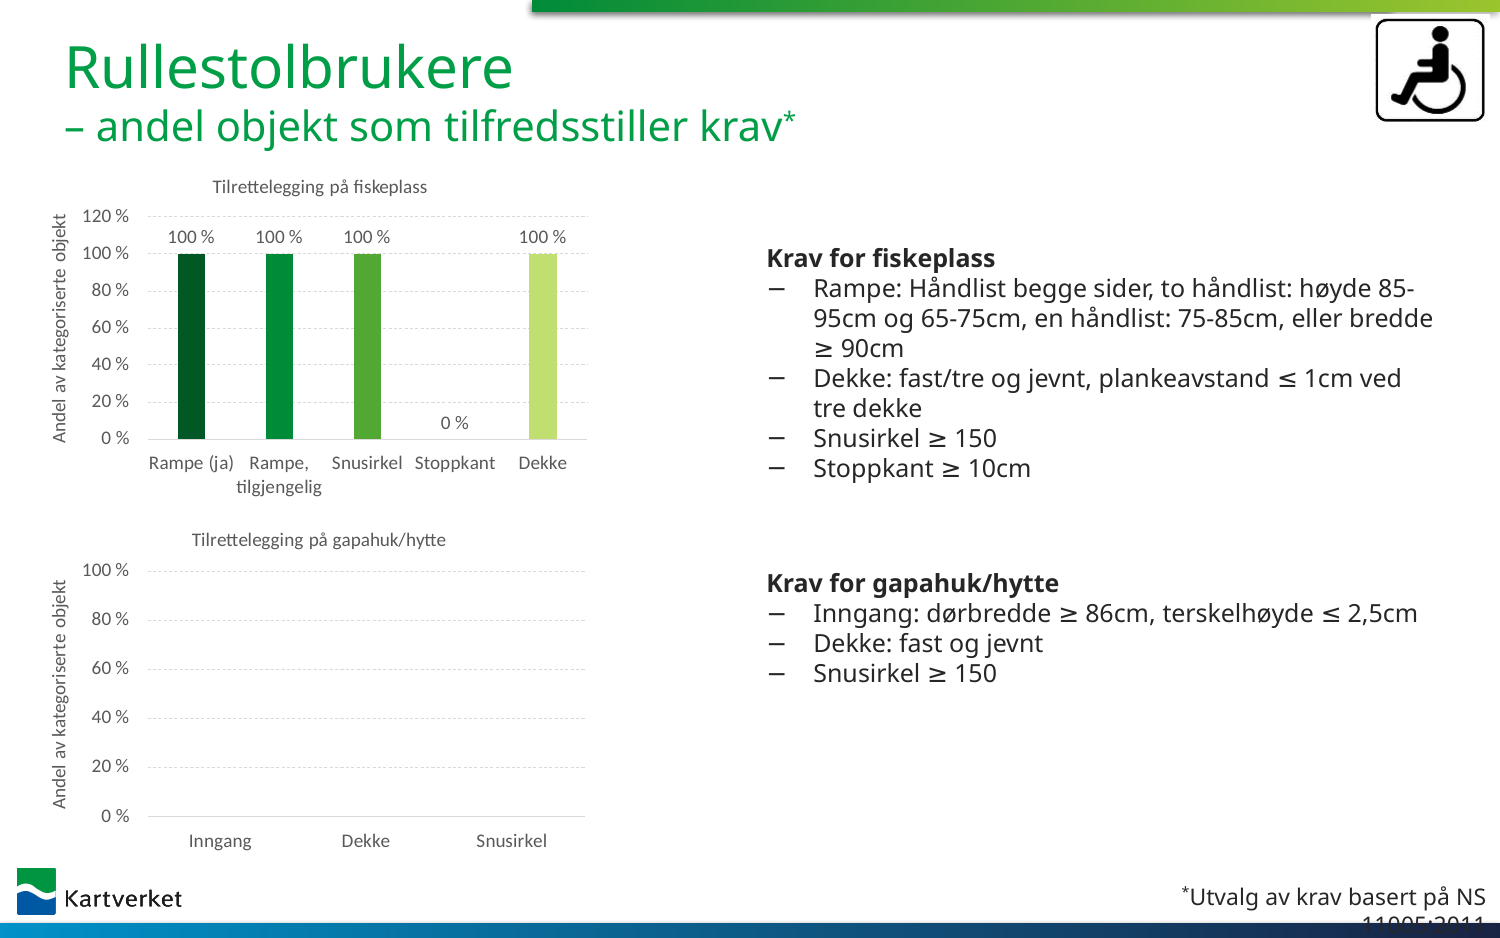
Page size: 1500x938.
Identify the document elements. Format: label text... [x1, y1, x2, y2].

text_box Rullestolbrukere – andel objekt som tilfredsstiller krav* [49, 29, 1431, 158]
picture [41, 520, 596, 859]
picture [1371, 13, 1491, 127]
text_box *Utvalg av krav basert på NS 11005:2011 [1068, 873, 1500, 938]
text_box Krav for gapahuk/hytte Inngang: dørbredde ≥ 86cm, terskelhøyde ≤ 2,5cm Dekke: fast og jevnt Snusirkel ≥ 150 [751, 560, 1452, 695]
picture [41, 166, 598, 505]
text_box Krav for fiskeplass Rampe: Håndlist begge sider, to håndlist: høyde 85-95cm og 65-75cm, en håndlist: 75-85cm, eller bredde ≥ 90cm Dekke: fast/tre og jevnt, plankeavstand ≤ 1cm ved tre dekke Snusirkel ≥ 150 Stoppkant ≥ 10cm [751, 235, 1452, 490]
